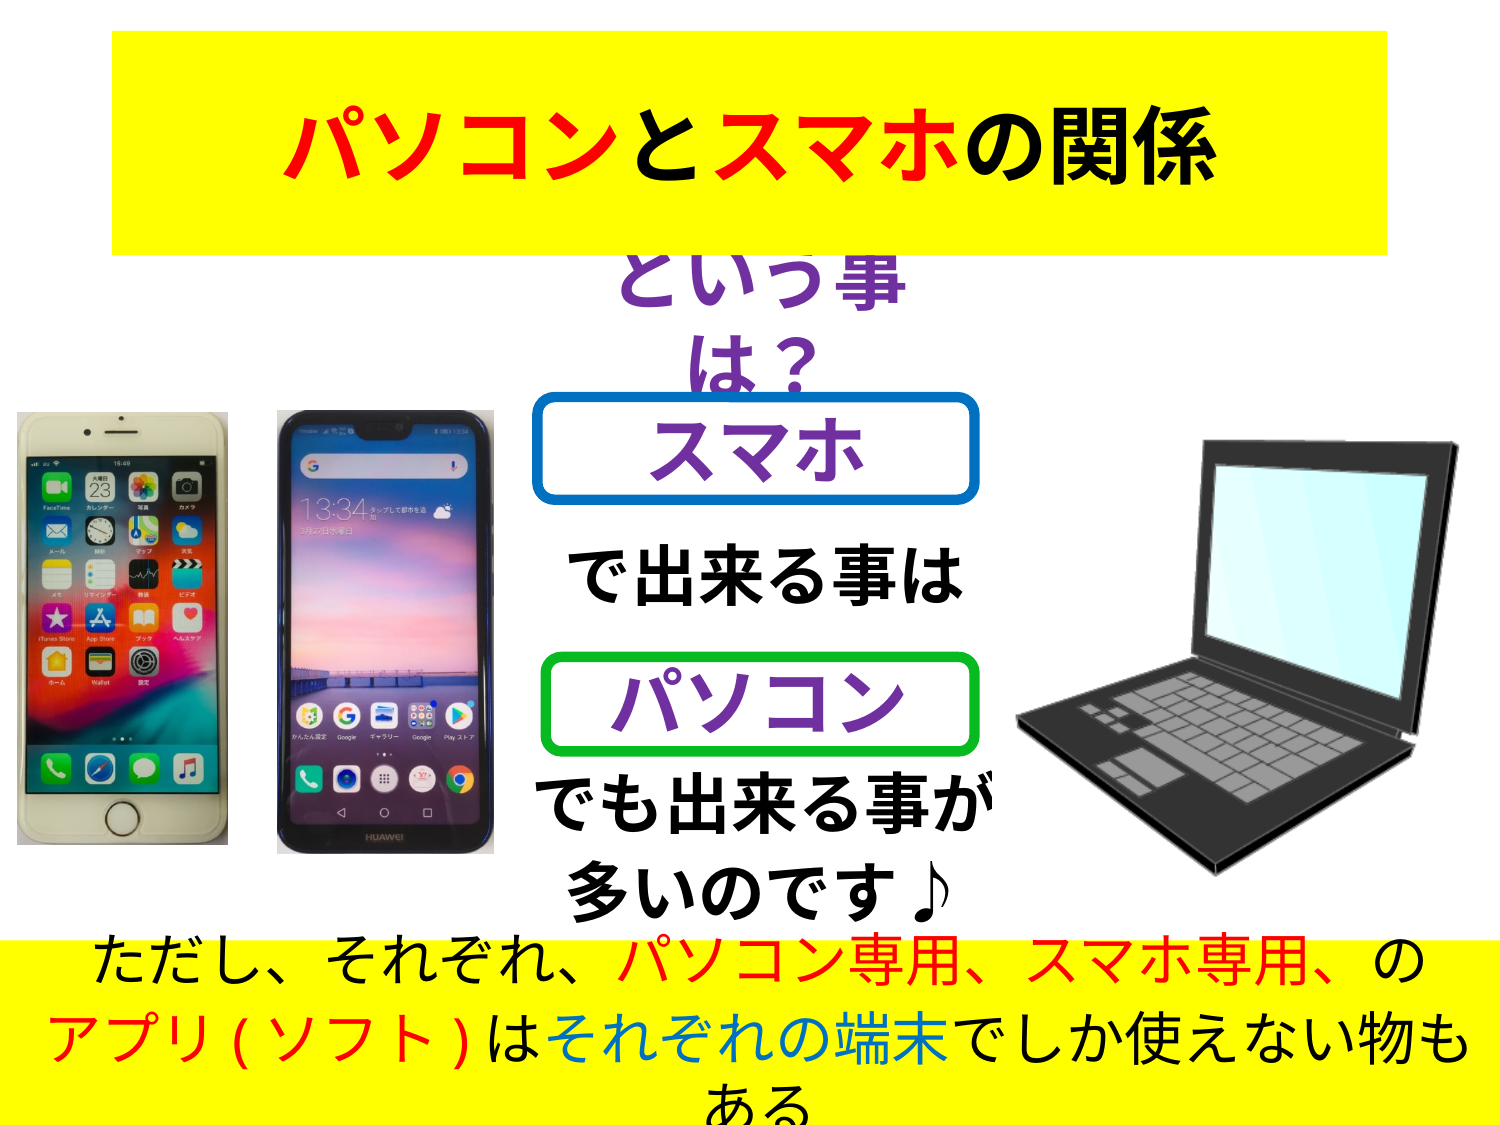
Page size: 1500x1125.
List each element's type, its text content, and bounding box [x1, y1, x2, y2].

text_box でも出来る事が 多いのです♪ [436, 752, 1075, 941]
text_box [17, 255, 1475, 940]
text_box [546, 394, 977, 502]
text_box ただし、それぞれ、パソコン専用、スマホ専用、の アプリ(ソフト)はそれぞれの端末でしか使えない物もある [0, 940, 1500, 1125]
picture [992, 425, 1478, 888]
text_box スマホ [543, 397, 951, 500]
text_box で出来る事は [499, 515, 987, 633]
text_box パソコン [545, 649, 954, 752]
text_box [954, 654, 977, 752]
text_box パソコンとスマホの関係 [112, 30, 1388, 256]
text_box [535, 398, 543, 498]
picture [17, 412, 228, 845]
picture [277, 410, 494, 854]
text_box という事は？ [513, 256, 987, 384]
